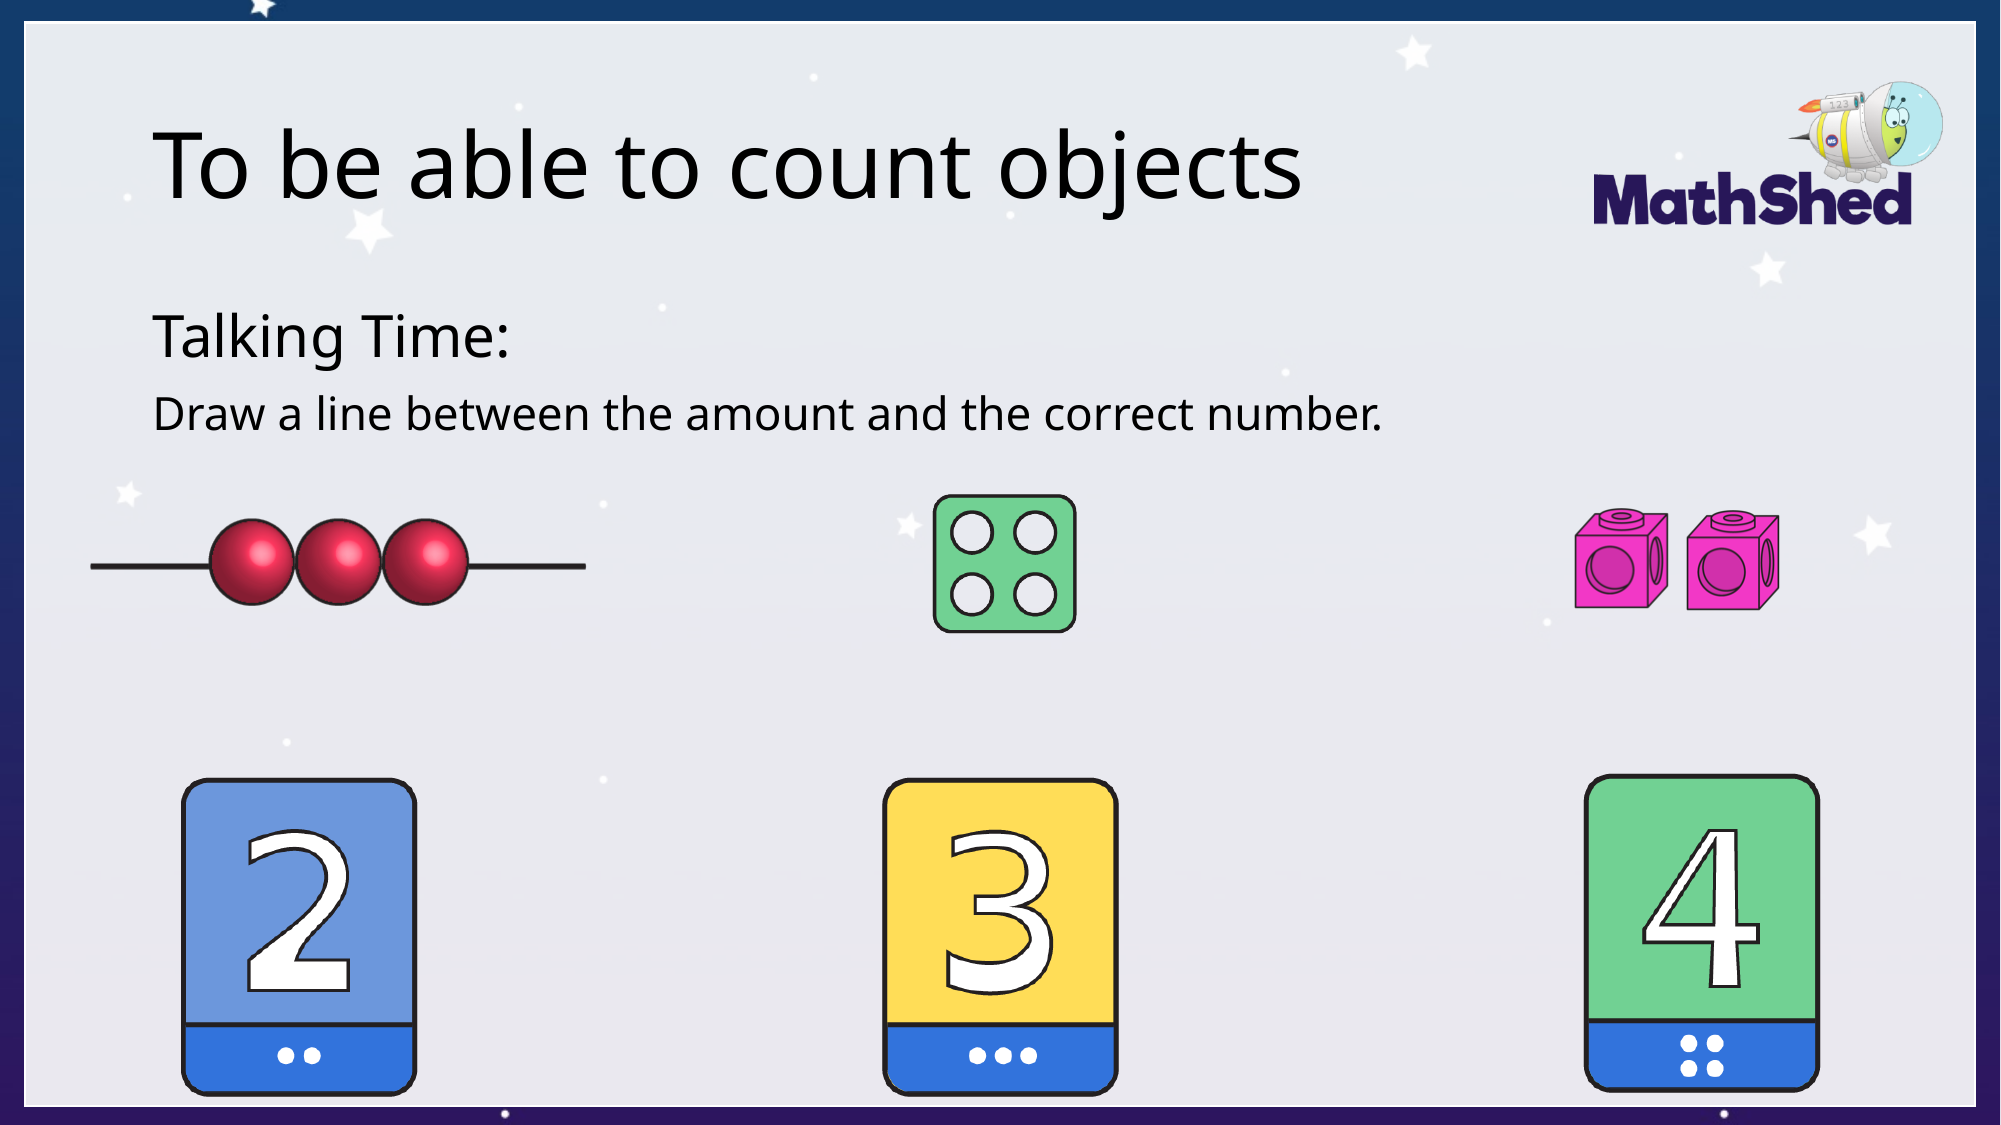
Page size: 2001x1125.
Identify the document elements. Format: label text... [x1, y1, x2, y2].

title To be able to count objects [137, 59, 1578, 278]
picture [0, 0, 2001, 1125]
list Talking Time: Draw a line between the amount and the correct number. [137, 299, 1863, 1014]
